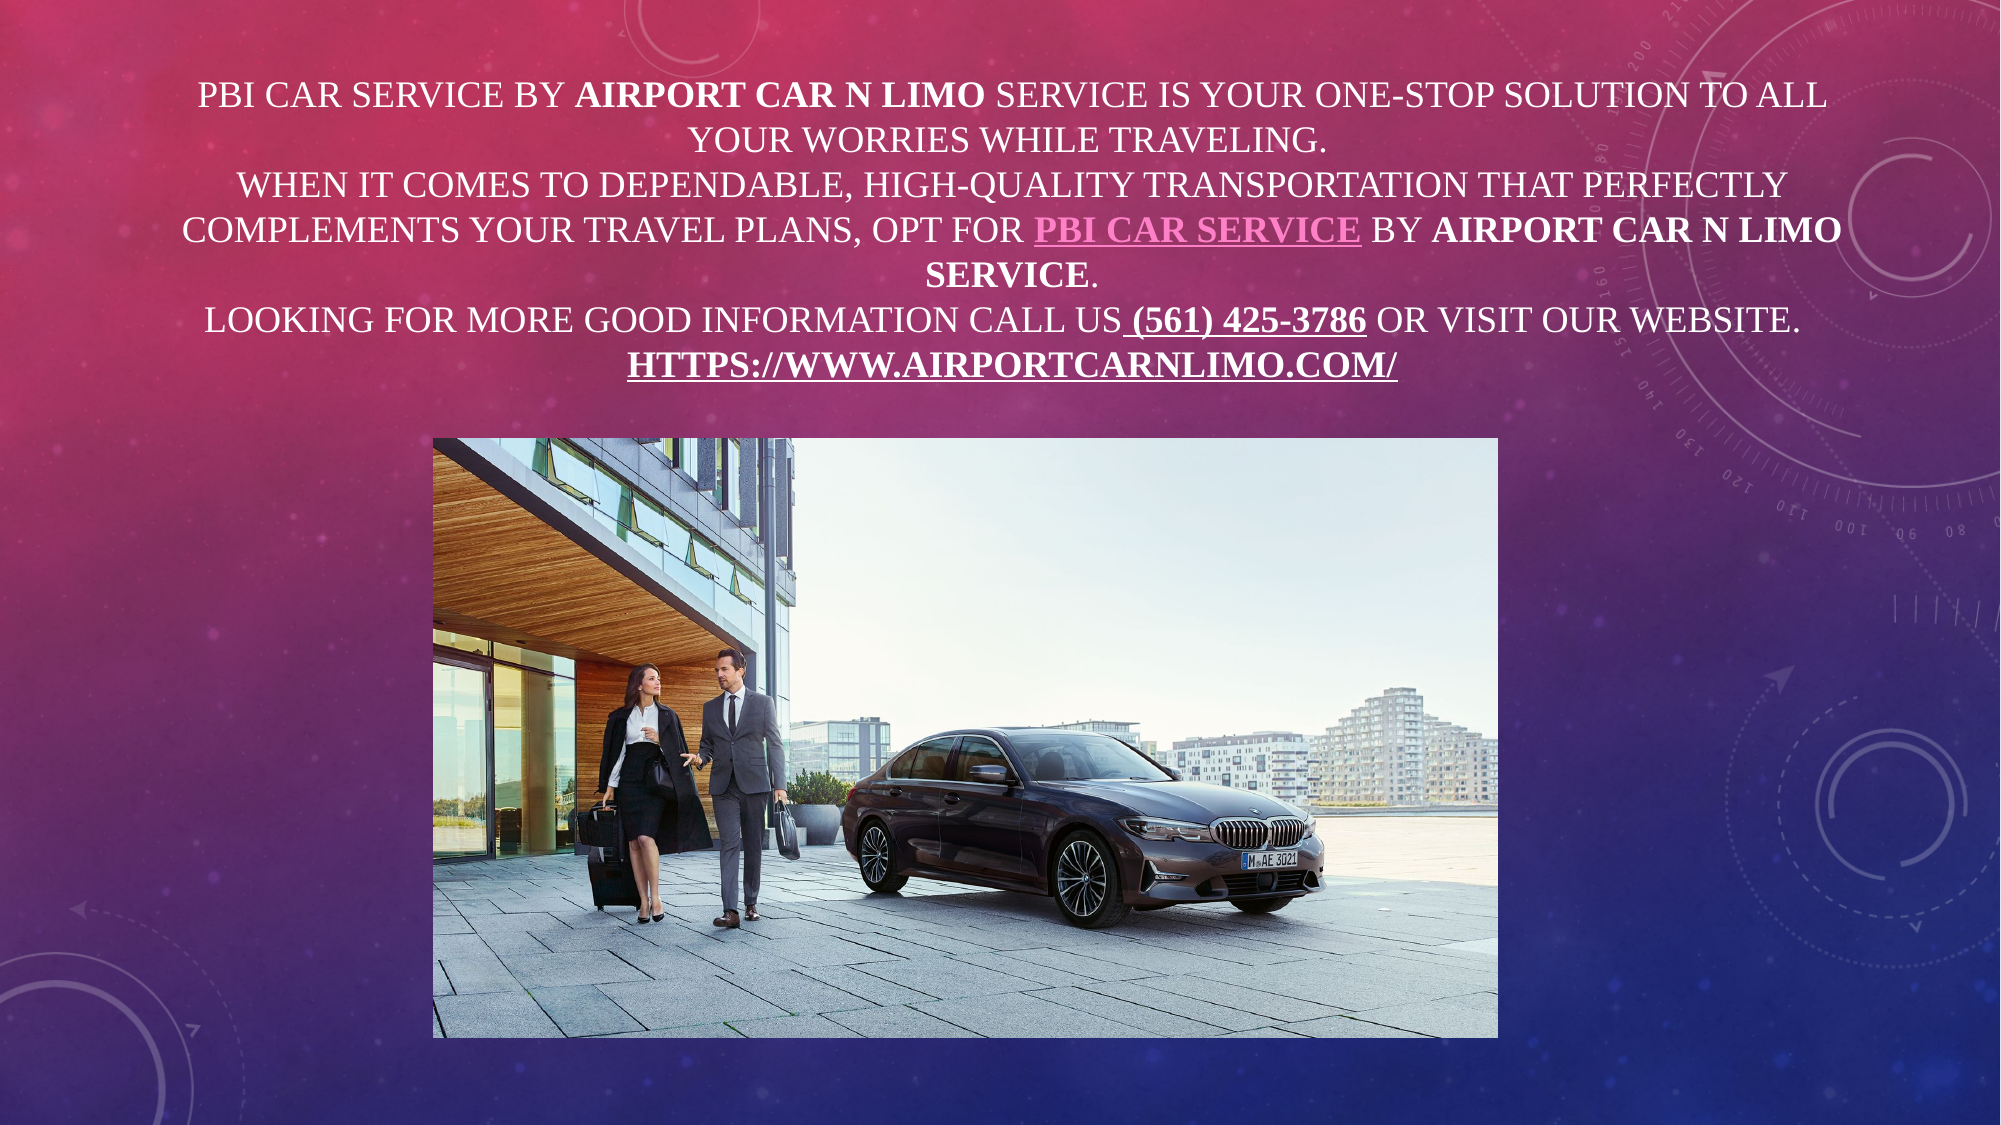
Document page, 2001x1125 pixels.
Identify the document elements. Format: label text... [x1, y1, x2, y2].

picture [0, 0, 2001, 1125]
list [433, 438, 1499, 1038]
title PBI Car Service by Airport Car N Limo Service is your one-stop solution to all your worries while traveling. When it comes to dependable, high-quality transportation that perfectly complements your travel plans, opt for PBI Car Service by Airport Car N Limo Service. Looking for more good information call us (561) 425-3786 or visit our website. https://www.airportcarnlimo.com/ [137, 23, 1888, 387]
